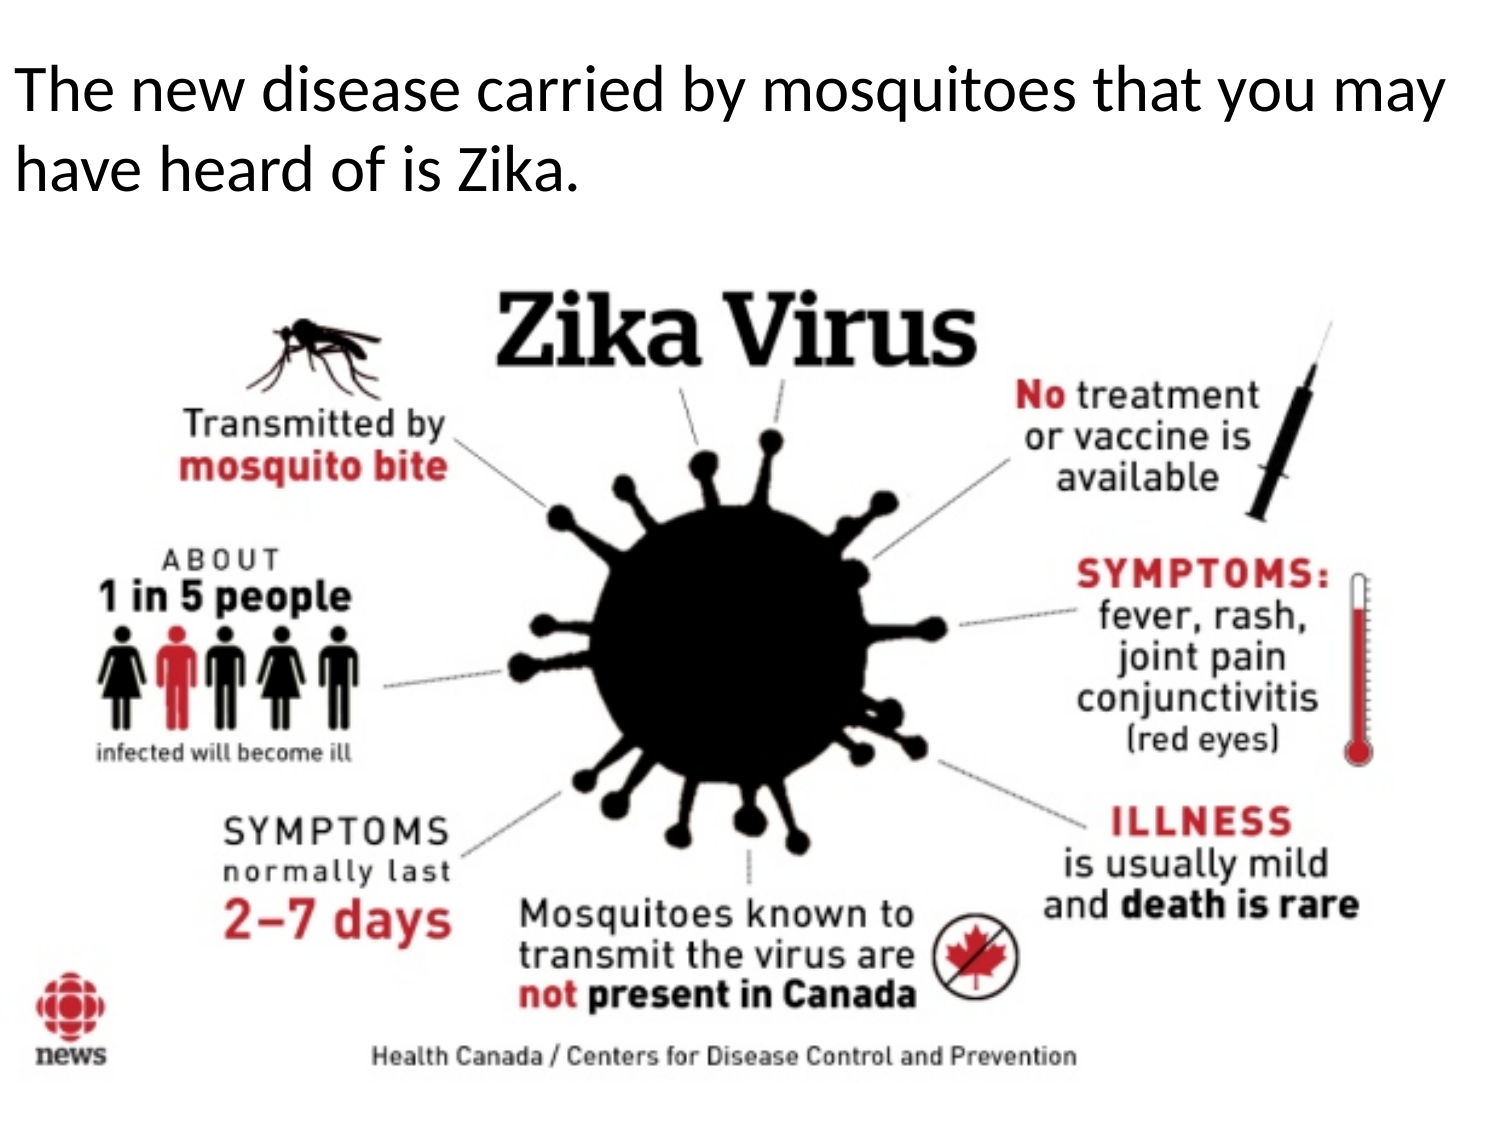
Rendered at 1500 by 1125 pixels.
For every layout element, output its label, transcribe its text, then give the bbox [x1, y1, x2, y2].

text_box The new disease carried by mosquitoes that you may have heard of is Zika. [0, 37, 1500, 213]
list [0, 249, 1500, 1095]
